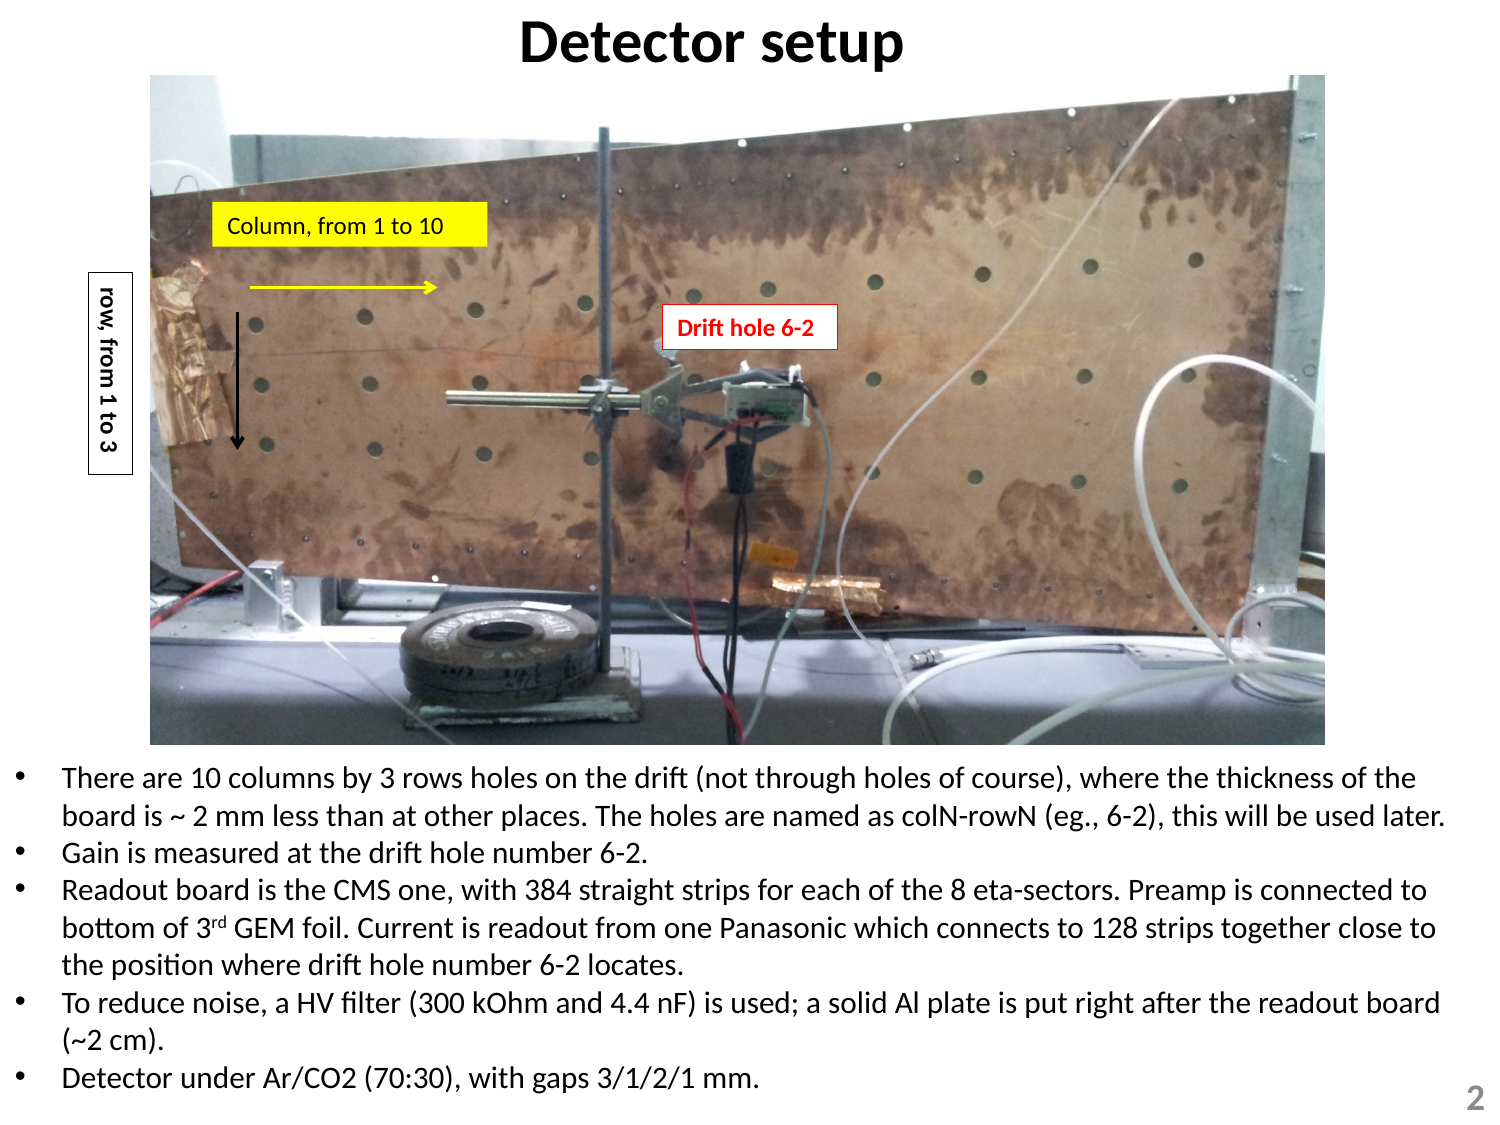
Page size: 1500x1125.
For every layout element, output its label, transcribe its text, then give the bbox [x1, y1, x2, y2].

text_box There are 10 columns by 3 rows holes on the drift (not through holes of course), where the thickness of the board is ~ 2 mm less than at other places. The holes are named as colN-rowN (eg., 6-2), this will be used later. Gain is measured at the drift hole number 6-2. Readout board is the CMS one, with 384 straight strips for each of the 8 eta-sectors. Preamp is connected to bottom of 3rd GEM foil. Current is readout from one Panasonic which connects to 128 strips together close to the position where drift hole number 6-2 locates. To reduce noise, a HV filter (300 kOhm and 4.4 nF) is used; a solid Al plate is put right after the readout board (~2 cm). Detector under Ar/CO2 (70:30), with gaps 3/1/2/1 mm. [0, 749, 1488, 1102]
picture [149, 74, 1326, 745]
text_box row, from 1 to 3 [88, 272, 133, 475]
title Detector setup [0, 0, 1425, 75]
slide_number 2 [1149, 1065, 1500, 1125]
